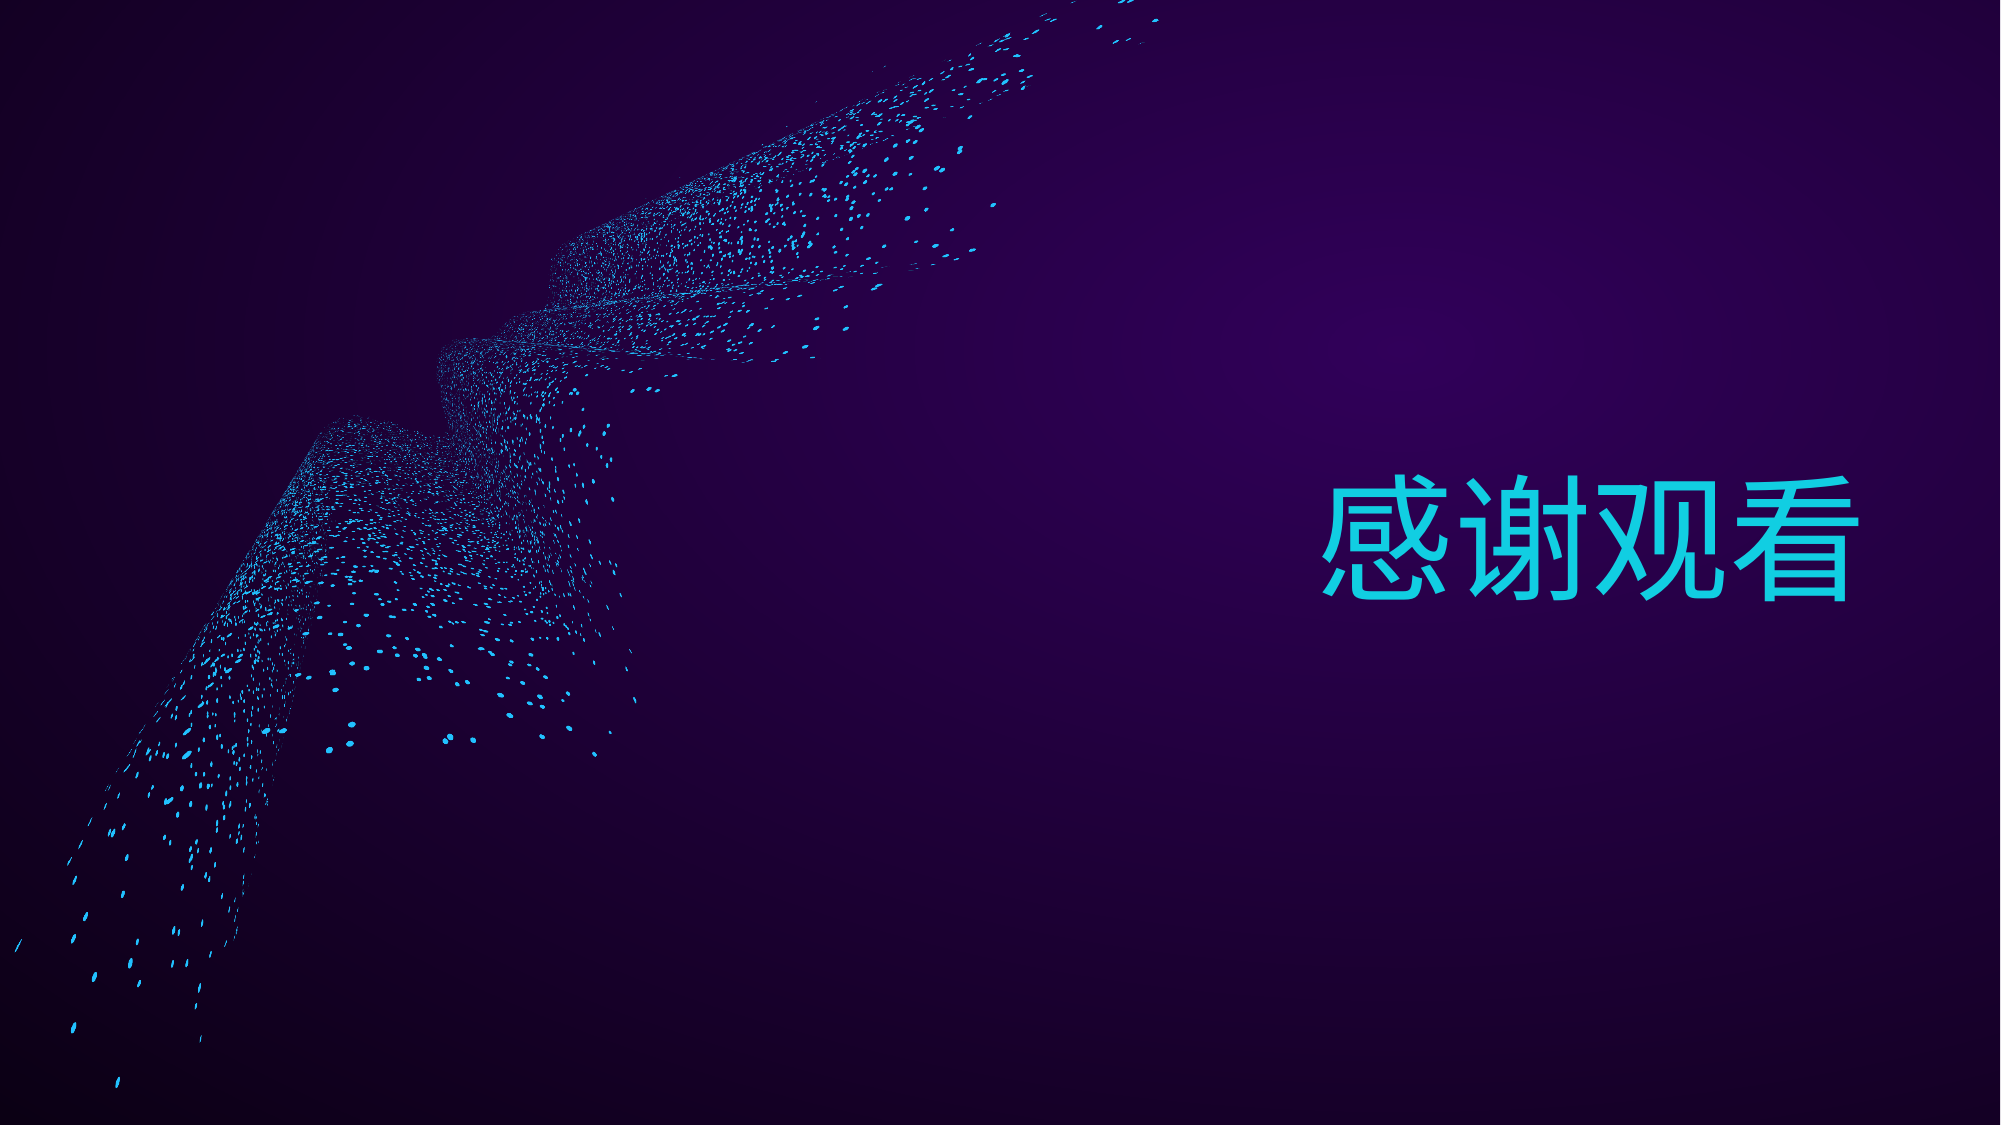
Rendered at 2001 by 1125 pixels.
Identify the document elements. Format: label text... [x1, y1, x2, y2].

picture [0, 0, 2001, 1125]
text_box 感谢观看 [1245, 445, 1882, 625]
